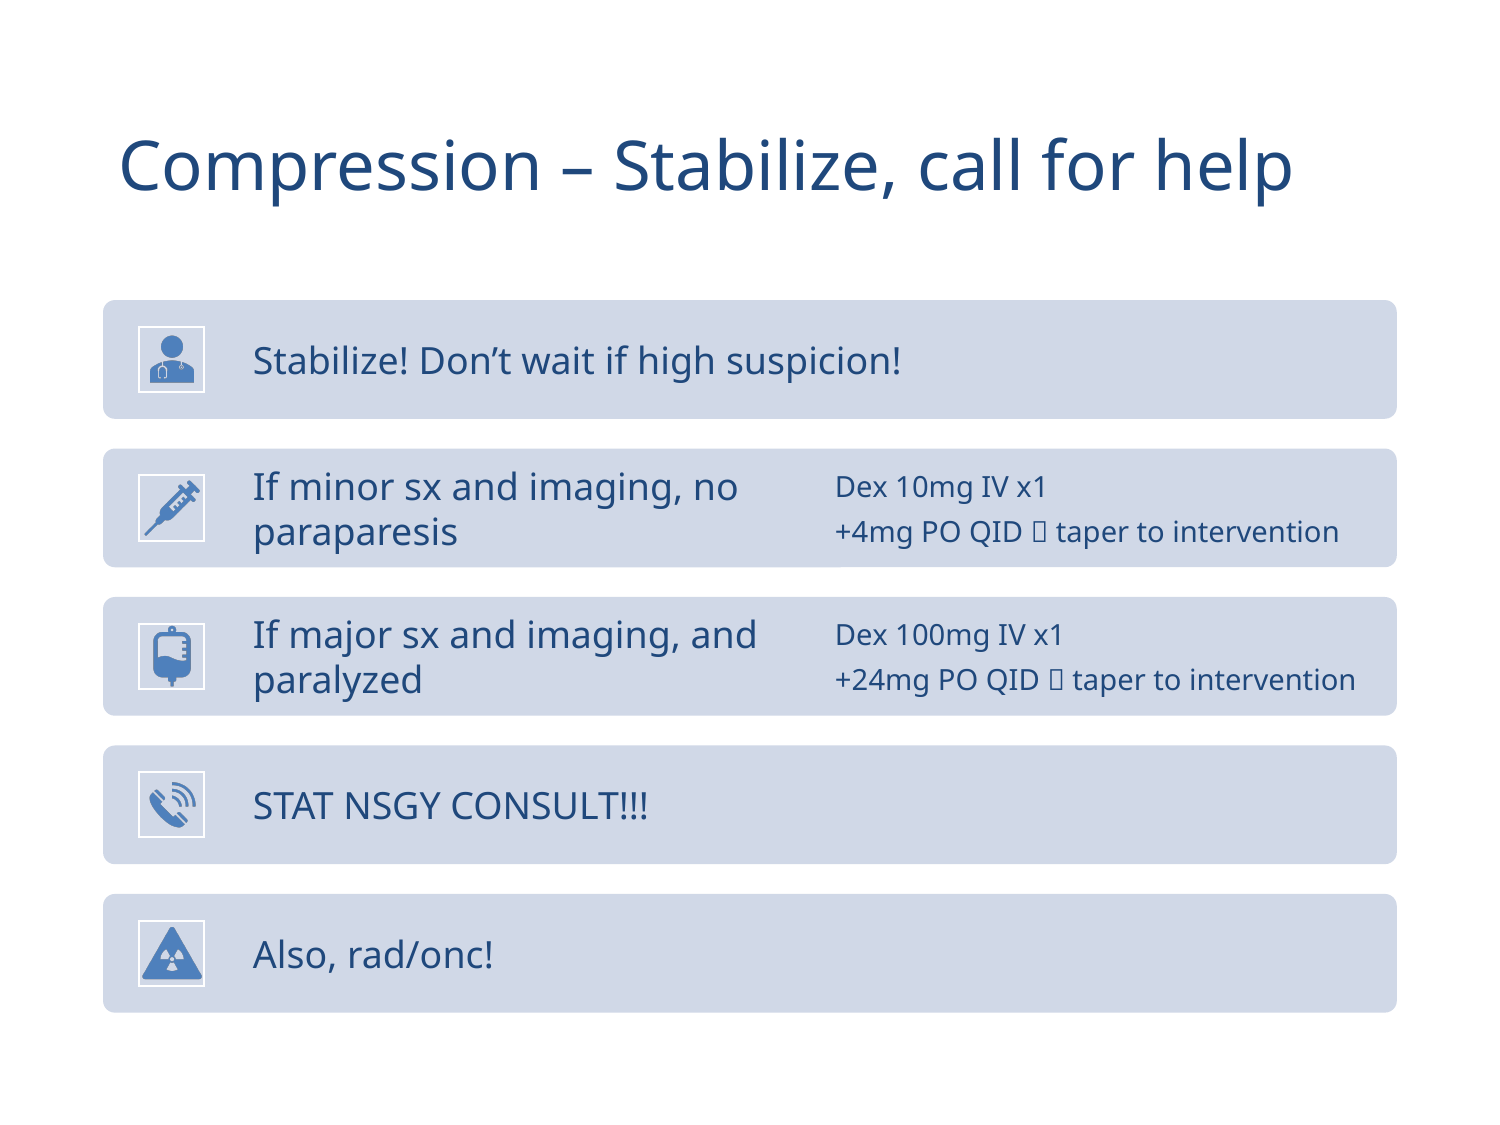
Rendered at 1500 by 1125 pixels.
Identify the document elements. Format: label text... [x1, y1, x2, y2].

title Compression – Stabilize, call for help [103, 59, 1397, 278]
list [103, 299, 1397, 1014]
